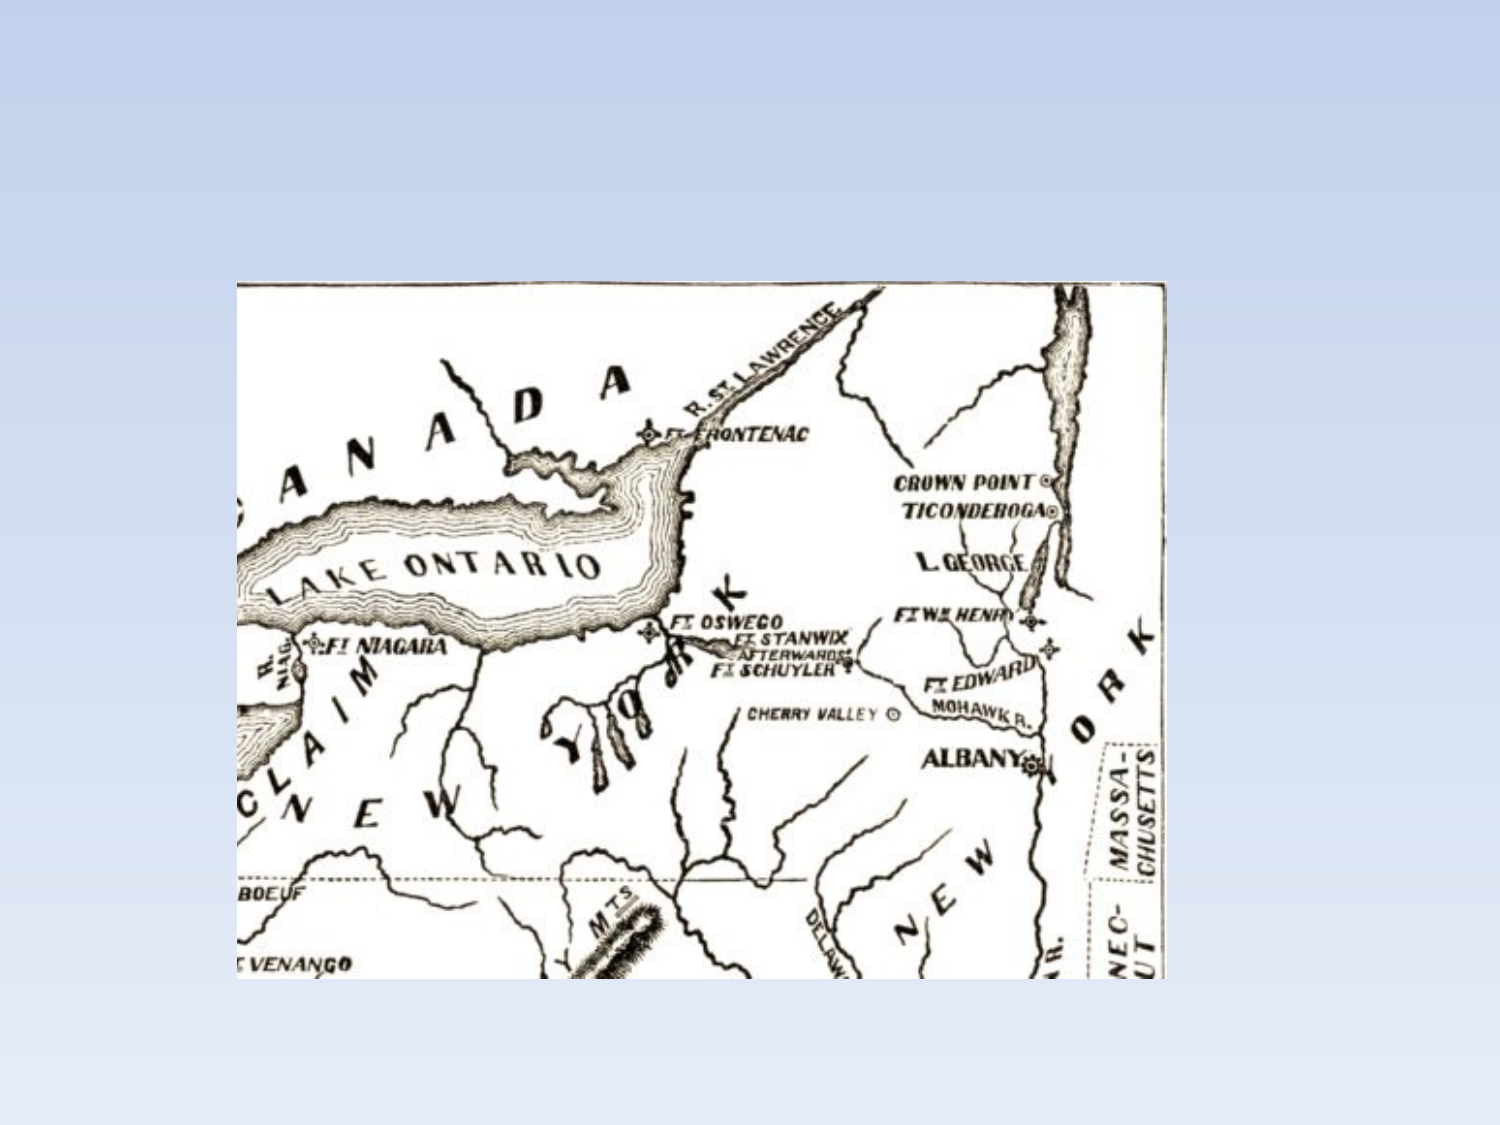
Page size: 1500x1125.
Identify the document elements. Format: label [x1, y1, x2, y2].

picture [237, 280, 1167, 979]
